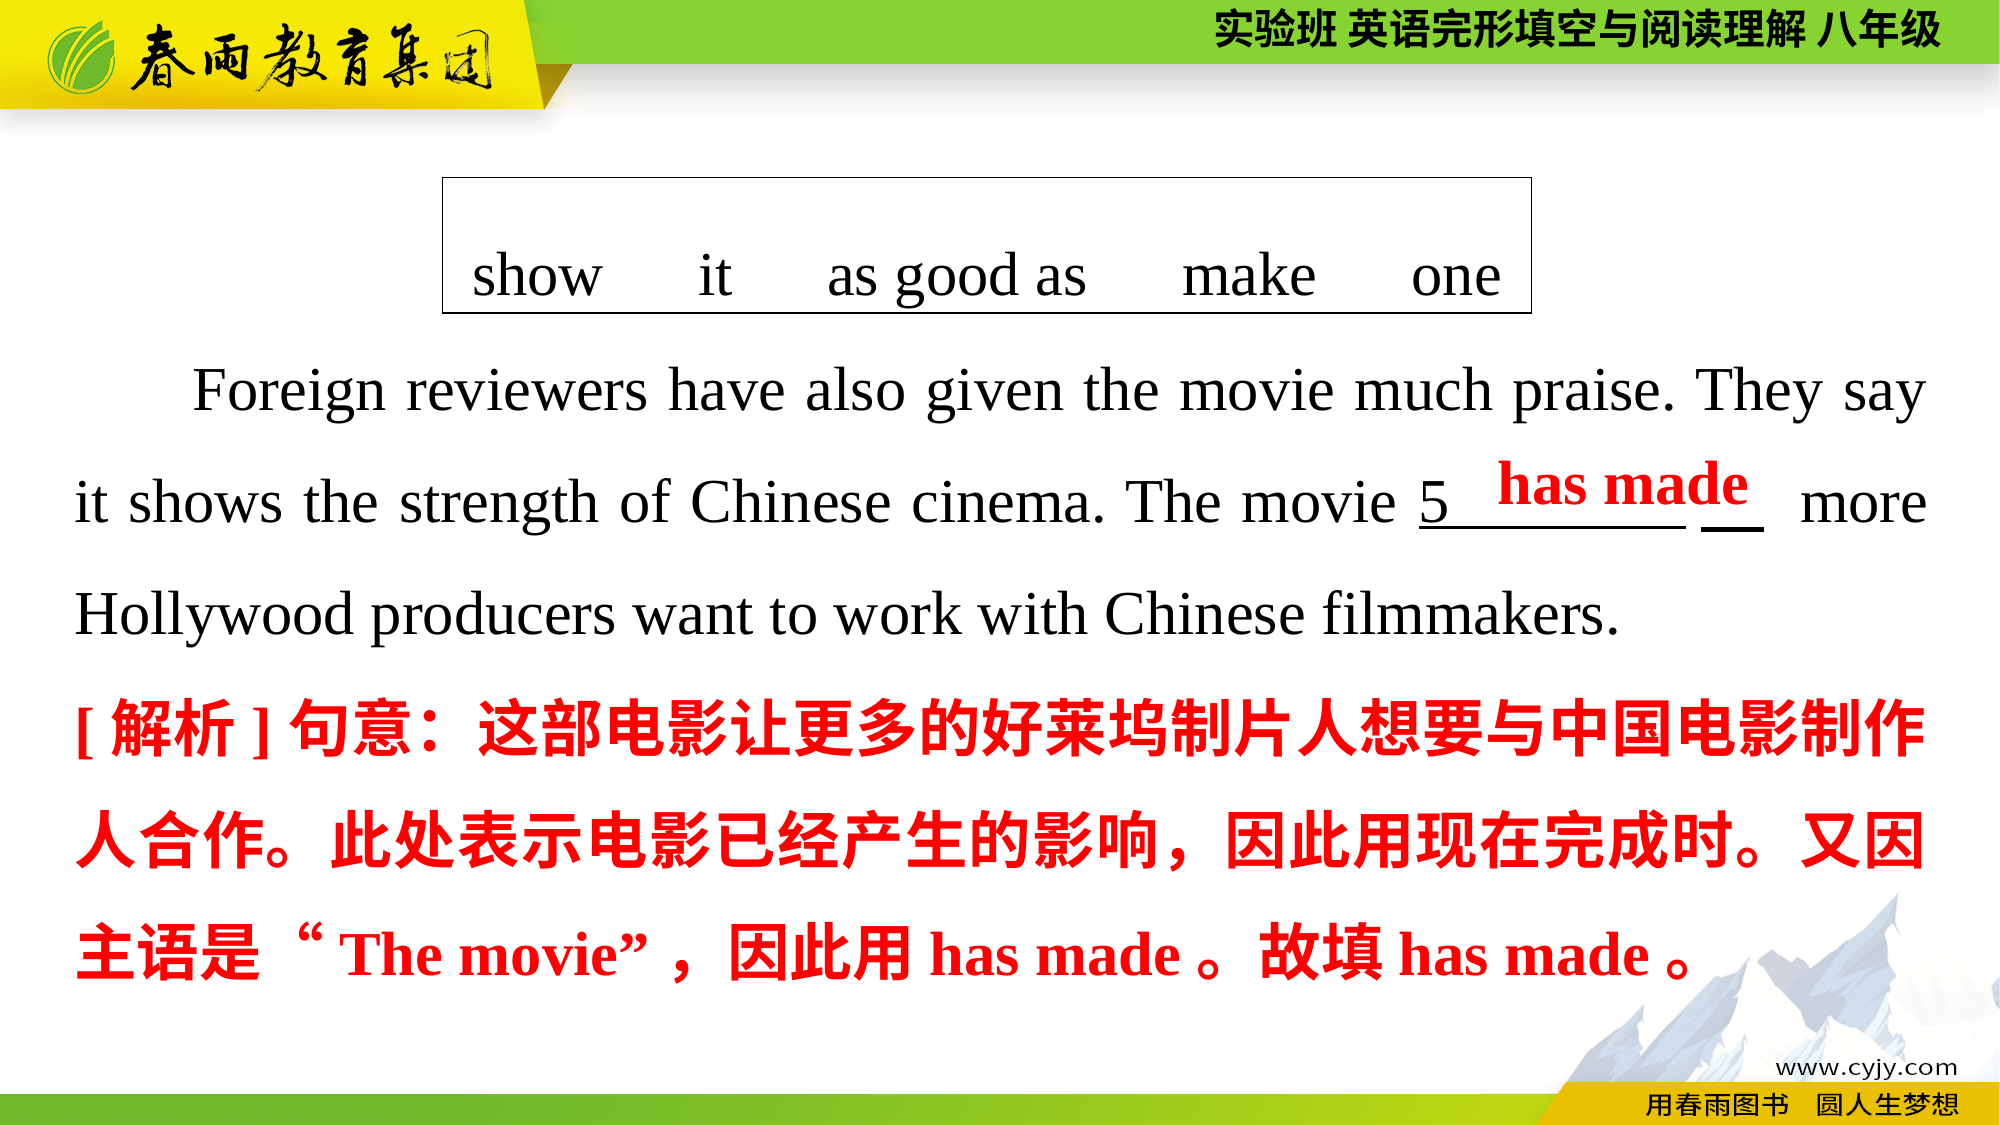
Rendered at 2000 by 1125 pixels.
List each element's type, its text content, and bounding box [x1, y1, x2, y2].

table_header show it as good as make one [443, 178, 1531, 312]
list Foreign reviewers have also given the movie much praise. They say it shows the strength of Chinese cinema. The movie 5 more Hollywood producers want to work with Chinese filmmakers. [59, 302, 1944, 643]
picture [0, 0, 2000, 1125]
text_box [解析]句意：这部电影让更多的好莱坞制片人想要与中国电影制作人合作。此处表示电影已经产生的影响，因此用现在完成时。又因主语是“The movie”，因此用has made。故填has made。 [59, 643, 1944, 996]
text_box has made [1482, 434, 1765, 525]
